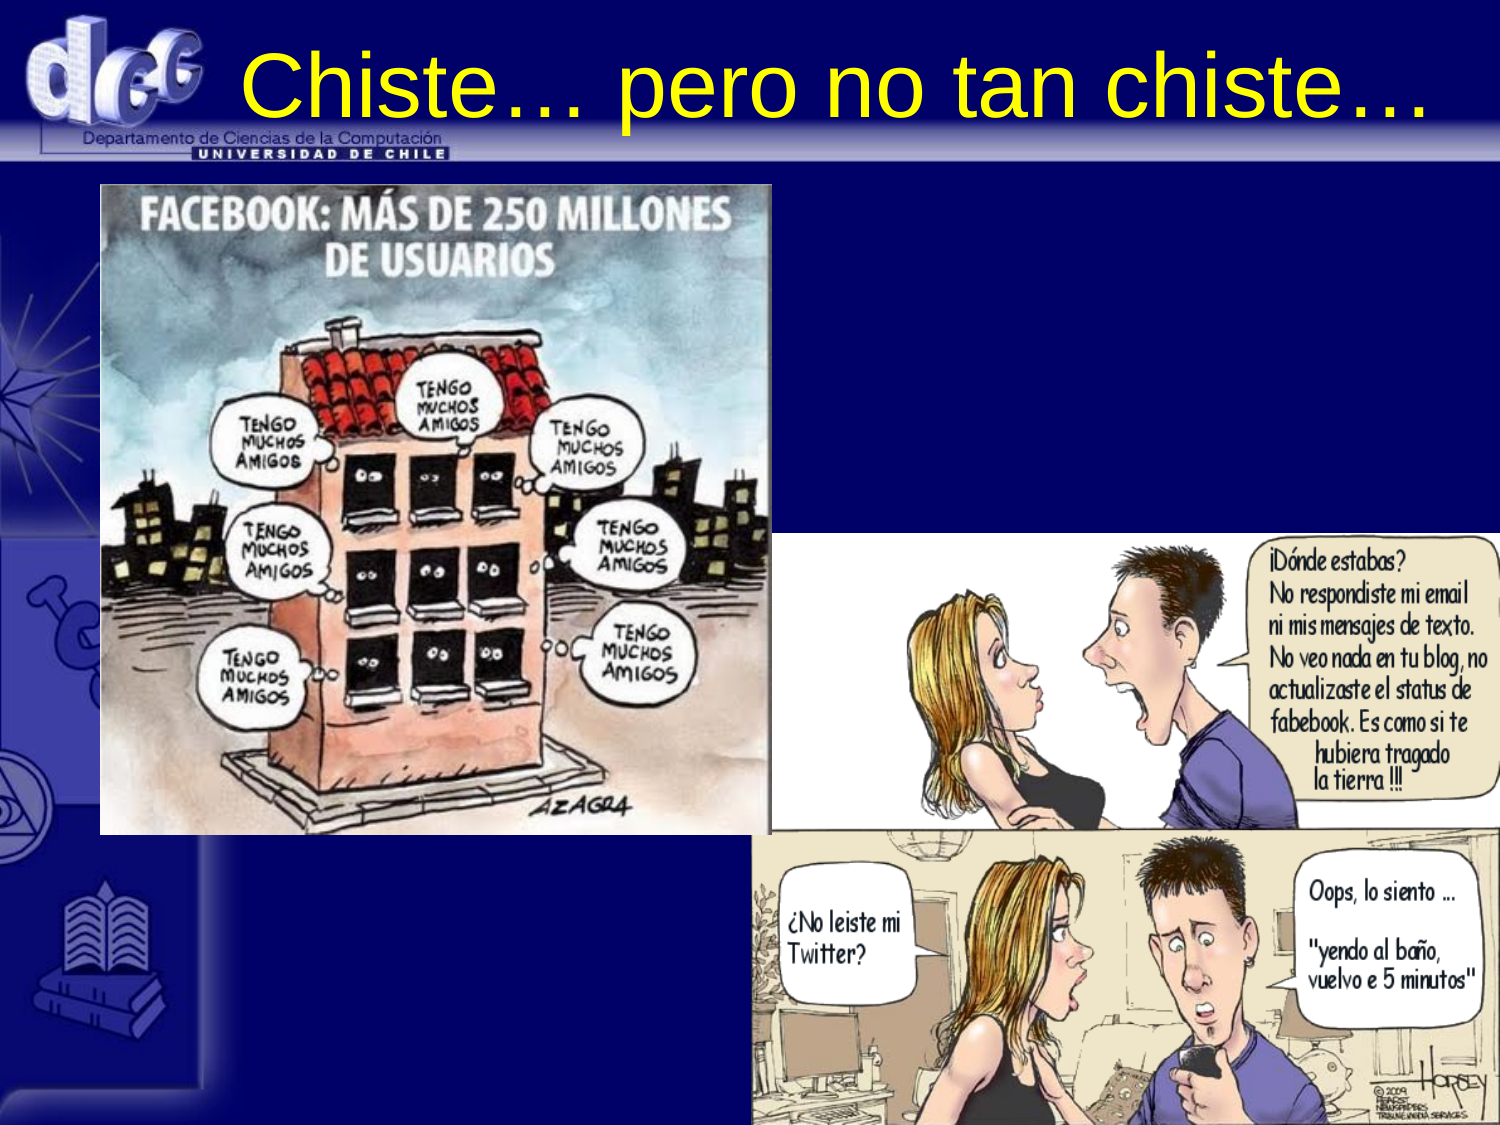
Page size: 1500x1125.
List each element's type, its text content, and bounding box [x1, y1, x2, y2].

title Chiste… pero no tan chiste… [182, 0, 1495, 163]
picture [0, 0, 1500, 1125]
